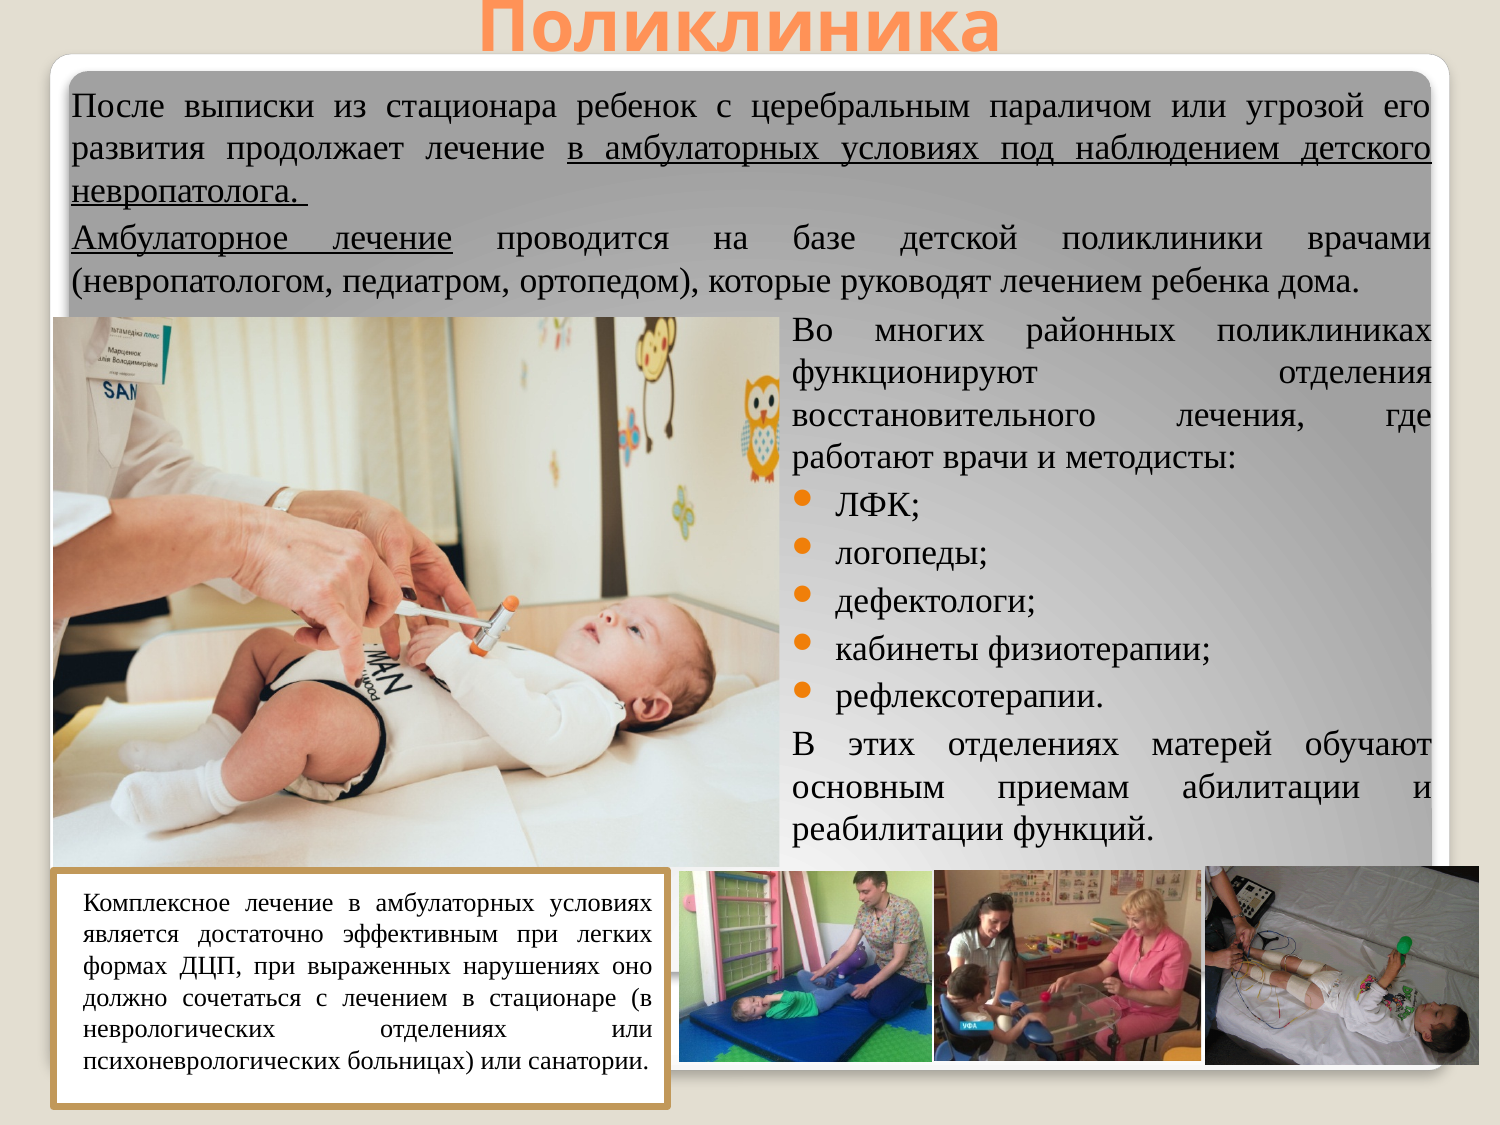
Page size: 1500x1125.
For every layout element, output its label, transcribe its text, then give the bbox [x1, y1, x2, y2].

title Поликлиника [461, 0, 1088, 66]
picture [678, 870, 1202, 1063]
picture [1204, 866, 1479, 1065]
text_box Комплексное лечение в амбулаторных условиях является достаточно эффективным при легких формах ДЦП, при выраженных нарушениях оно должно сочетаться с лечением в стационаре (в неврологических отделениях или психоневрологических больницах) или санатории. [50, 877, 671, 1110]
list После выписки из стационара ребенок с церебральным параличом или угрозой его развития продолжает лечение в амбулаторных условиях под наблюдением детского невропатолога. Амбулаторное лечение проводится на базе детской поликлиники врачами (невропатологом, педиатром, ортопедом), которые руководят лечением ребенка дома. [41, 66, 1447, 339]
text_box Во многих районных поликлиниках функционируют отделения восстановительного лечения, где работают врачи и методисты: ЛФК; логопеды; дефектологи; кабинеты физиотерапии; рефлексотерапии. В этих отделениях матерей обучают основным приемам абилитации и реабилитации функций. [761, 290, 1447, 870]
picture [52, 317, 780, 867]
